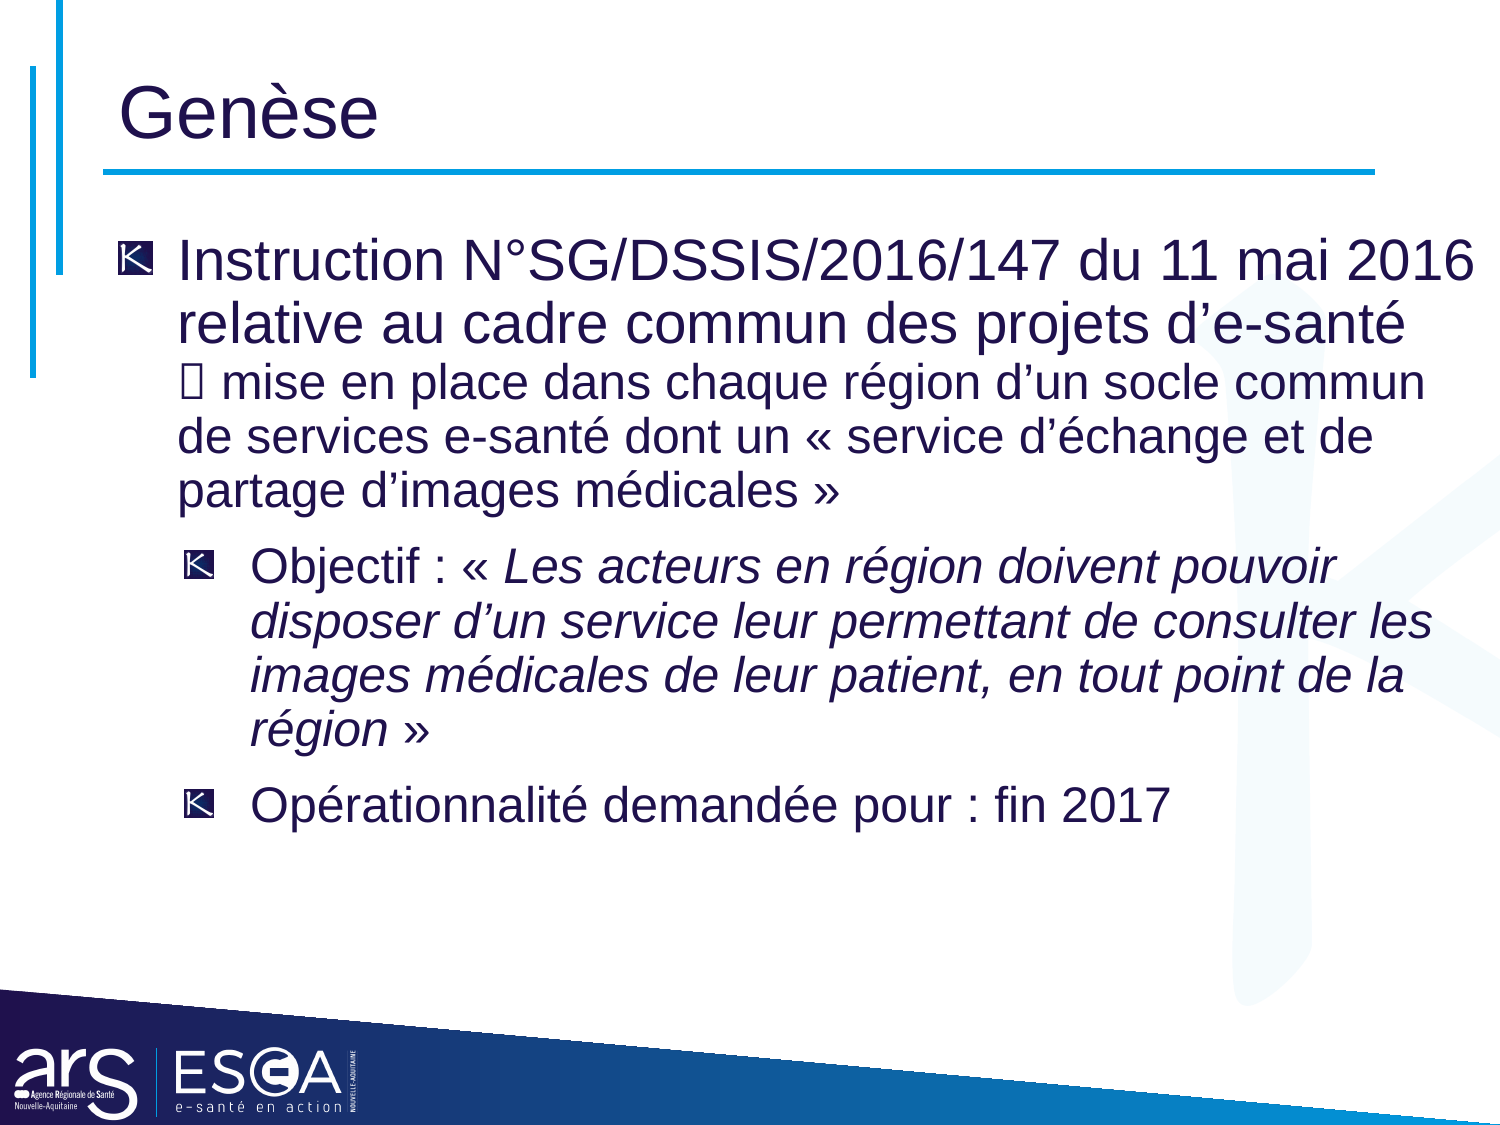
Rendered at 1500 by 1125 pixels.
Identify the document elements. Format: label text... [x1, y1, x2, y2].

picture [118, 241, 151, 275]
list Instruction N°SG/DSSIS/2016/147 du 11 mai 2016 relative au cadre commun des projets d’e-santé  mise en place dans chaque région d’un socle commun de services e-santé dont un « service d’échange et de partage d’images médicales » Objectif : « Les acteurs en région doivent pouvoir disposer d’un service leur permettant de consulter les images médicales de leur patient, en tout point de la région » Opérationnalité demandée pour : fin 2017 [103, 222, 1500, 1026]
title Genèse [103, 59, 1397, 169]
picture [184, 550, 213, 579]
picture [0, 1033, 150, 1125]
picture [184, 789, 213, 818]
picture [175, 1047, 358, 1115]
